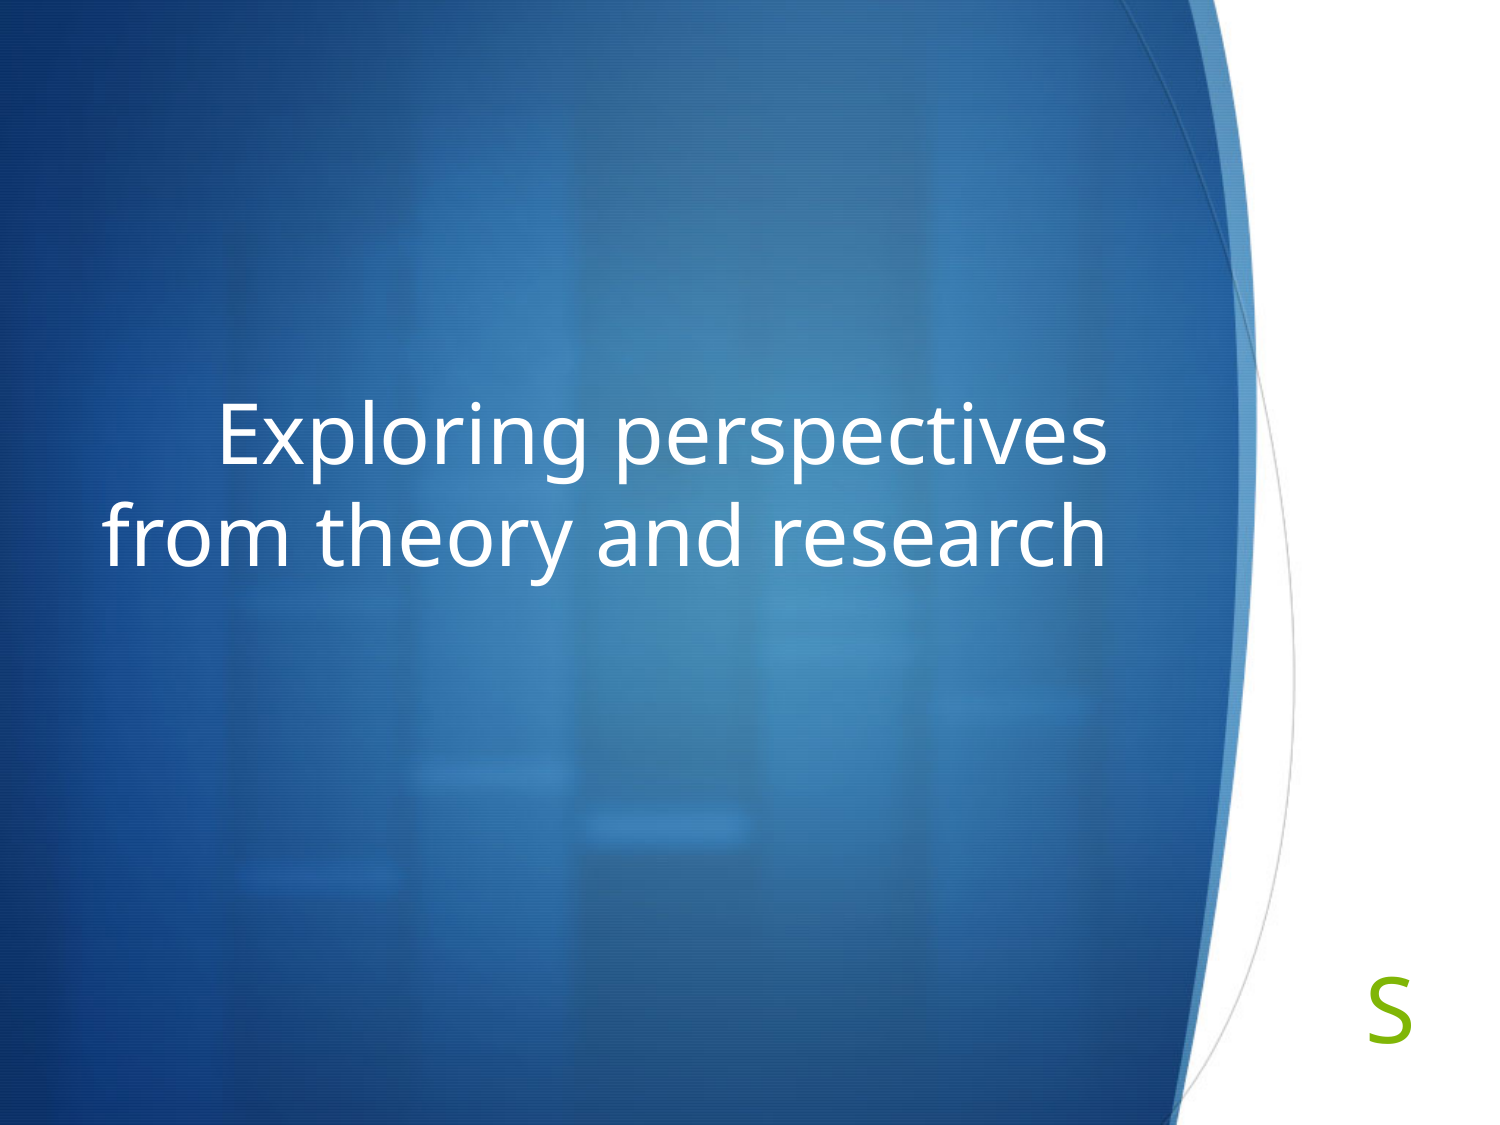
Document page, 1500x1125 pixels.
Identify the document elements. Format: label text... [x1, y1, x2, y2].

title Exploring perspectives from theory and research [75, 366, 1125, 591]
picture [0, 0, 1500, 1125]
